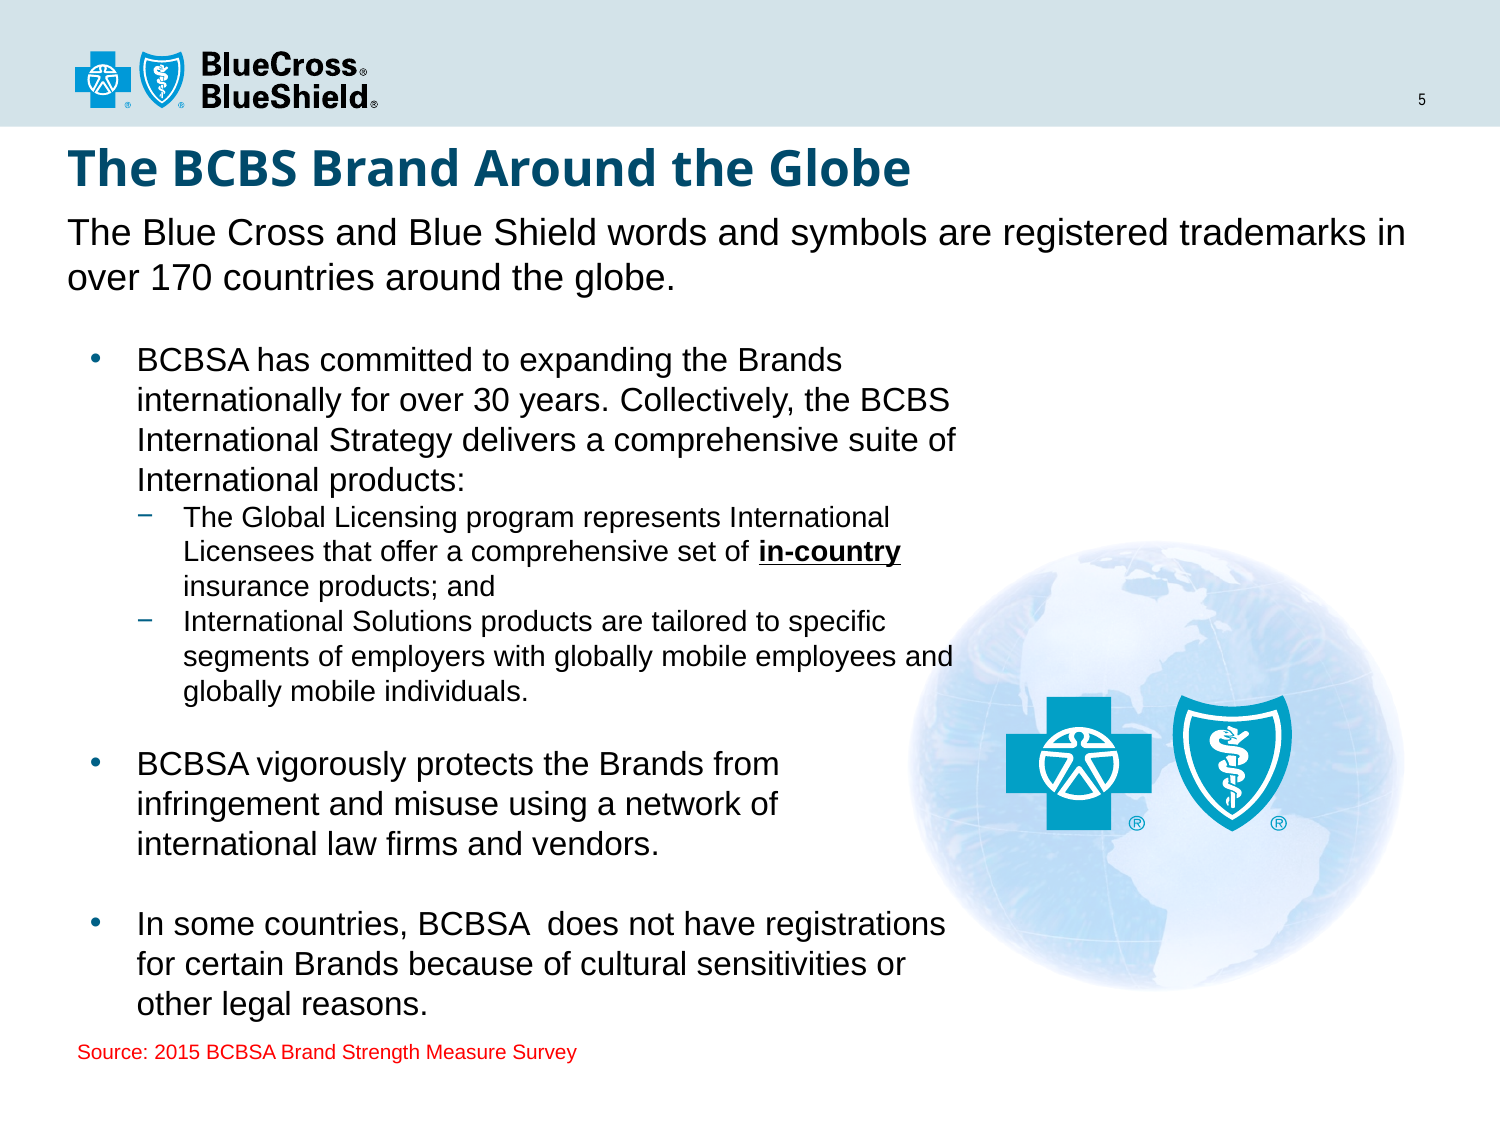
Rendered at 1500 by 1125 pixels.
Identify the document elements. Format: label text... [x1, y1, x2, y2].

text_box Source: 2015 BCBSA Brand Strength Measure Survey [77, 1031, 718, 1072]
picture [876, 527, 1456, 1005]
text_box BCBSA has committed to expanding the Brands internationally for over 30 years. Collectively, the BCBS International Strategy delivers a comprehensive suite of International products: The Global Licensing program represents International Licensees that offer a comprehensive set of in-country insurance products; and International Solutions products are tailored to specific segments of employers with globally mobile employees and globally mobile individuals. BCBSA vigorously protects the Brands from infringement and misuse using a network of international law firms and vendors. In some countries, BCBSA does not have registrations for certain Brands because of cultural sensitivities or other legal reasons. [74, 330, 984, 1030]
picture [124, 101, 131, 109]
list The Blue Cross and Blue Shield words and symbols are registered trademarks in over 170 countries around the globe. [67, 207, 1425, 321]
title The BCBS Brand Around the Globe [67, 133, 1418, 207]
picture [178, 101, 185, 109]
